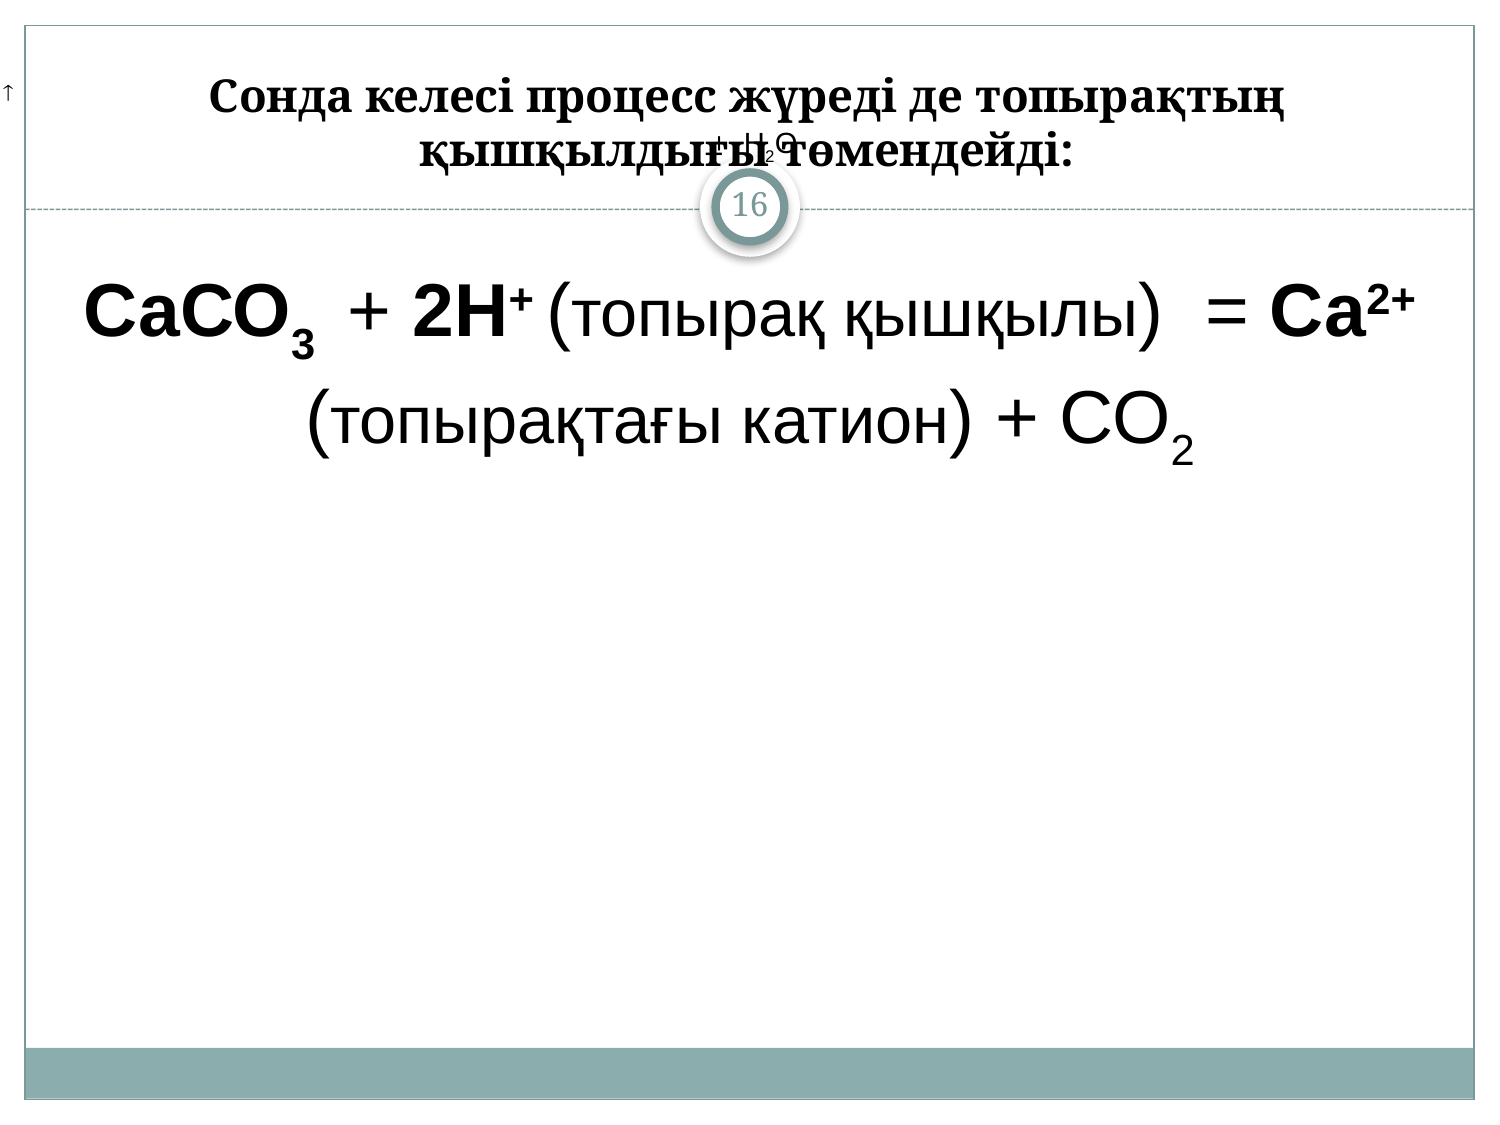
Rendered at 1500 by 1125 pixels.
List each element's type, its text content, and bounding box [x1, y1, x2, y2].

title Сонда келесі процесс жүреді де топырақтың қышқылдығы төмендейді: [46, 58, 1448, 184]
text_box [0, 74, 24, 108]
slide_number 16 [712, 184, 788, 243]
text_box + Н2О [687, 117, 813, 173]
text_box СаСО3 + 2Н+ (топырақ қышқылы) = Са2+ (топырақтағы катион) + СО2 [0, 254, 1500, 482]
